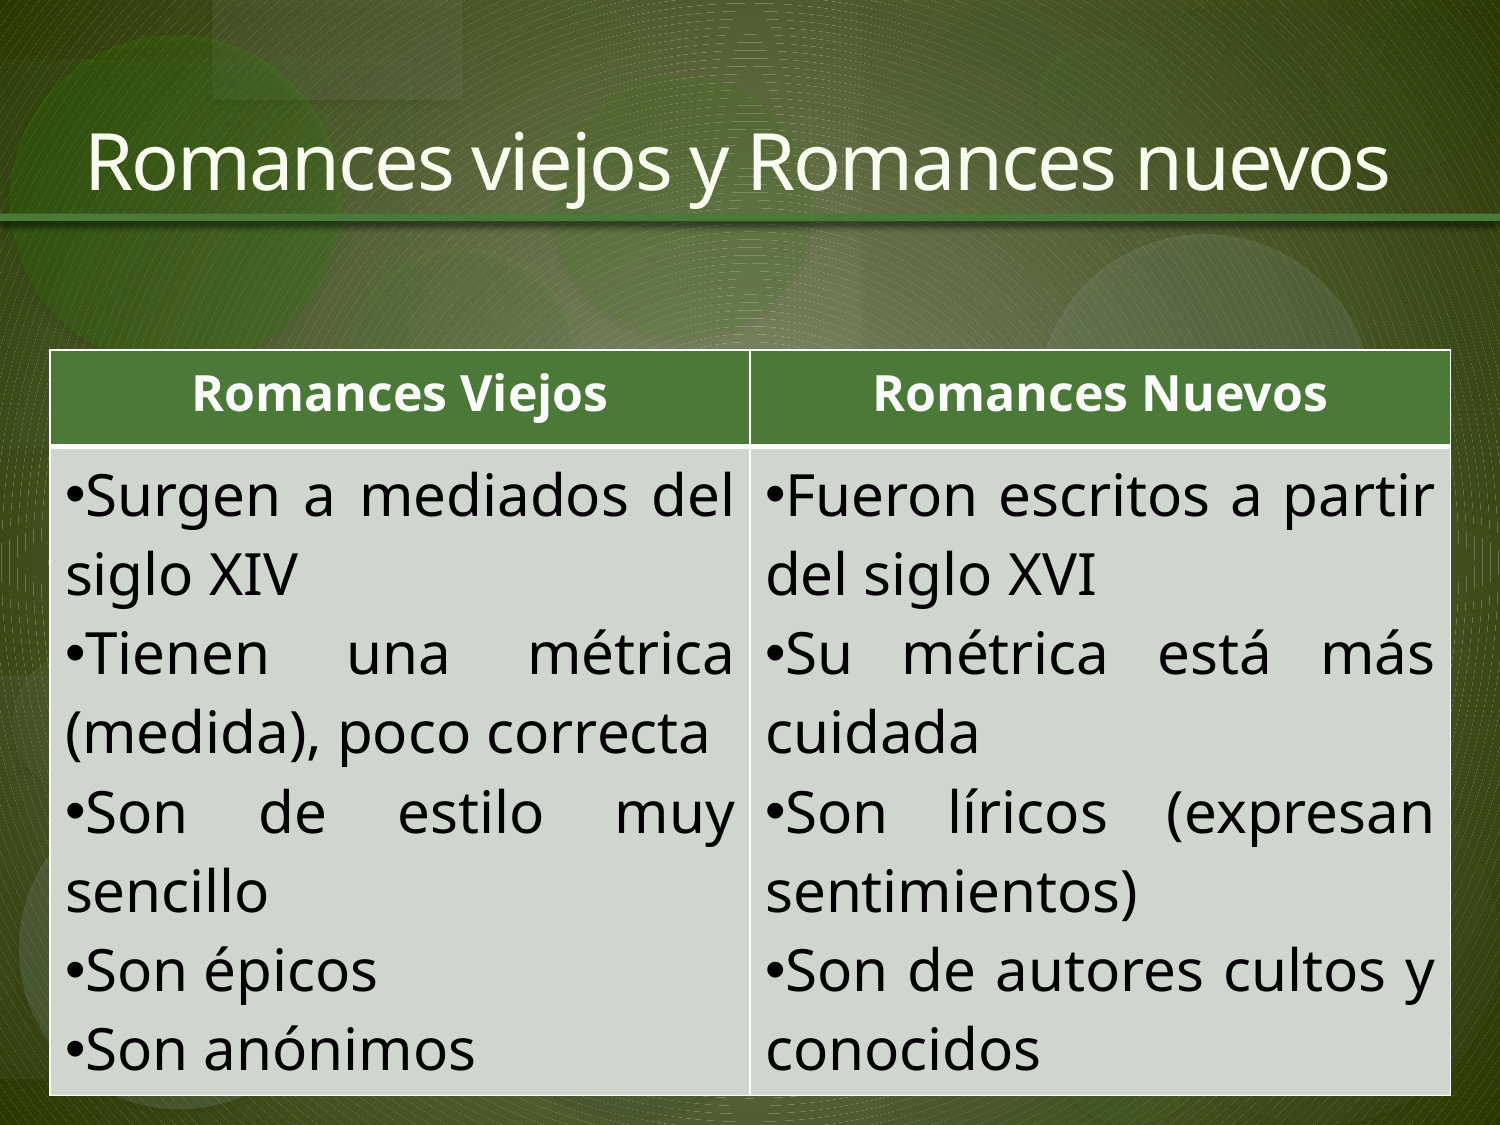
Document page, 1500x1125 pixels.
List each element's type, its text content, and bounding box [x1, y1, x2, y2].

title Romances viejos y Romances nuevos [62, 62, 1413, 214]
table_cell Surgen a mediados del siglo XIV Tienen una métrica (medida), poco correcta Son de estilo muy sencillo Son épicos Son anónimos [51, 449, 749, 1095]
table_cell Fueron escritos a partir del siglo XVI Su métrica está más cuidada Son líricos (expresan sentimientos) Son de autores cultos y conocidos [751, 449, 1450, 1095]
table_header Romances Viejos [51, 351, 749, 444]
table_header Romances Nuevos [751, 351, 1450, 444]
